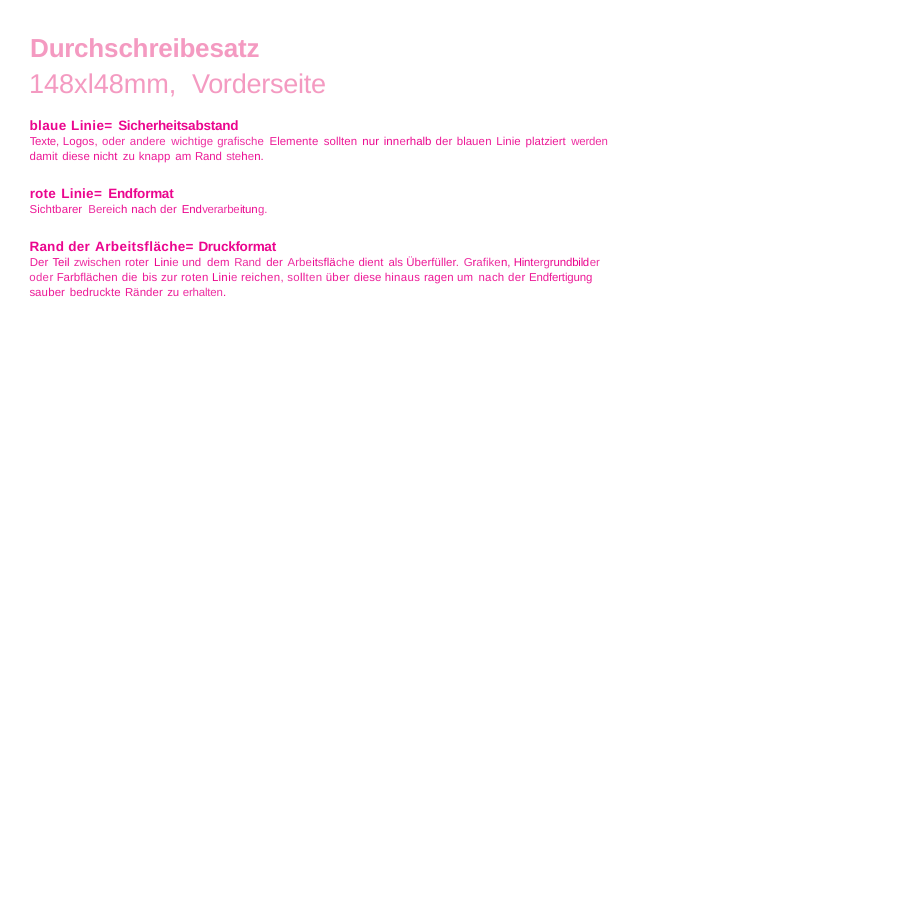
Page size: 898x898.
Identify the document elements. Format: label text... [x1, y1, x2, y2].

text_box Durchschreibesatz [28, 28, 278, 63]
title 148xl48mm, Vorderseite [27, 64, 335, 113]
text_box blaue Linie= Sicherheitsabstand Texte, Logos, oder andere wichtige grafische Elemente sollten nur innerhalb der blauen Linie platziert werden damit diese nicht zu knapp am Rand stehen. rote Linie= Endformat Sichtbarer Bereich nach der Endverarbeitung. Rand der Arbeitsfläche= Druckformat Der Teil zwischen roter Linie und dem Rand der Arbeitsfläche dient als Überfüller. Grafiken, Hintergrundbilder oder Farbflächen die bis zur roten Linie reichen, sollten über diese hinaus ragen um nach der Endfertigung sauber bedruckte Ränder zu erhalten. [27, 113, 615, 299]
